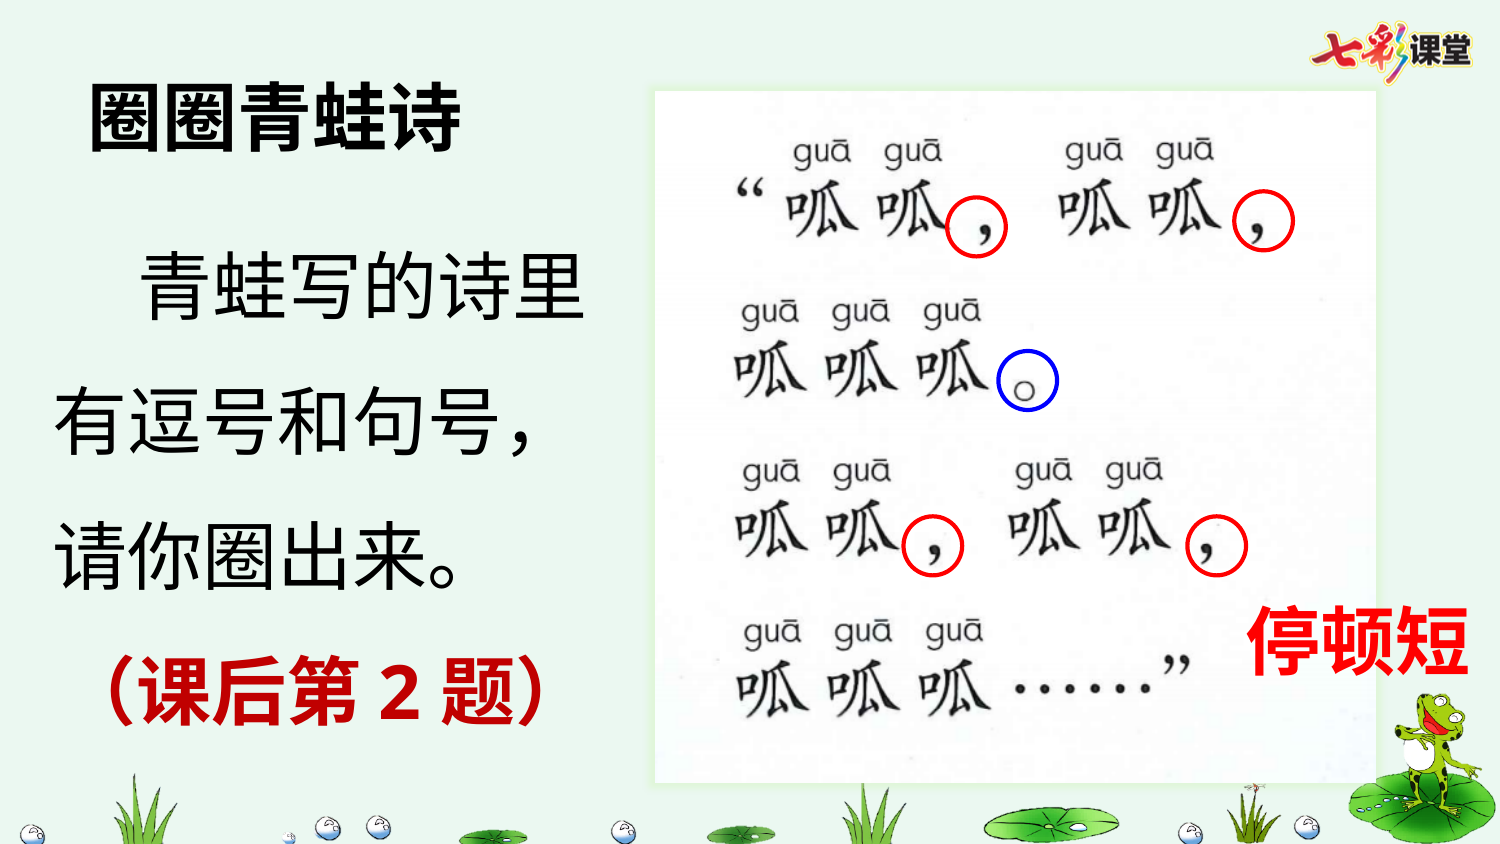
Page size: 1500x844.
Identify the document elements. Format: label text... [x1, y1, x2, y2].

picture [1308, 20, 1475, 87]
picture [1222, 791, 1289, 844]
picture [1348, 669, 1500, 844]
picture [832, 791, 924, 844]
picture [1175, 818, 1208, 844]
picture [17, 820, 50, 844]
picture [280, 829, 298, 844]
picture [1291, 811, 1325, 844]
picture [454, 824, 533, 844]
picture [655, 91, 1377, 783]
picture [312, 812, 346, 844]
text_box 停顿短 [1377, 543, 1489, 690]
text_box 青蛙写的诗里有逗号和句号，请你圈出来。 （课后第2题） [41, 188, 602, 741]
picture [974, 796, 1131, 844]
picture [363, 811, 396, 844]
picture [702, 820, 781, 844]
text_box 圈圈青蛙诗 [76, 20, 597, 167]
picture [104, 753, 195, 844]
picture [608, 816, 641, 844]
